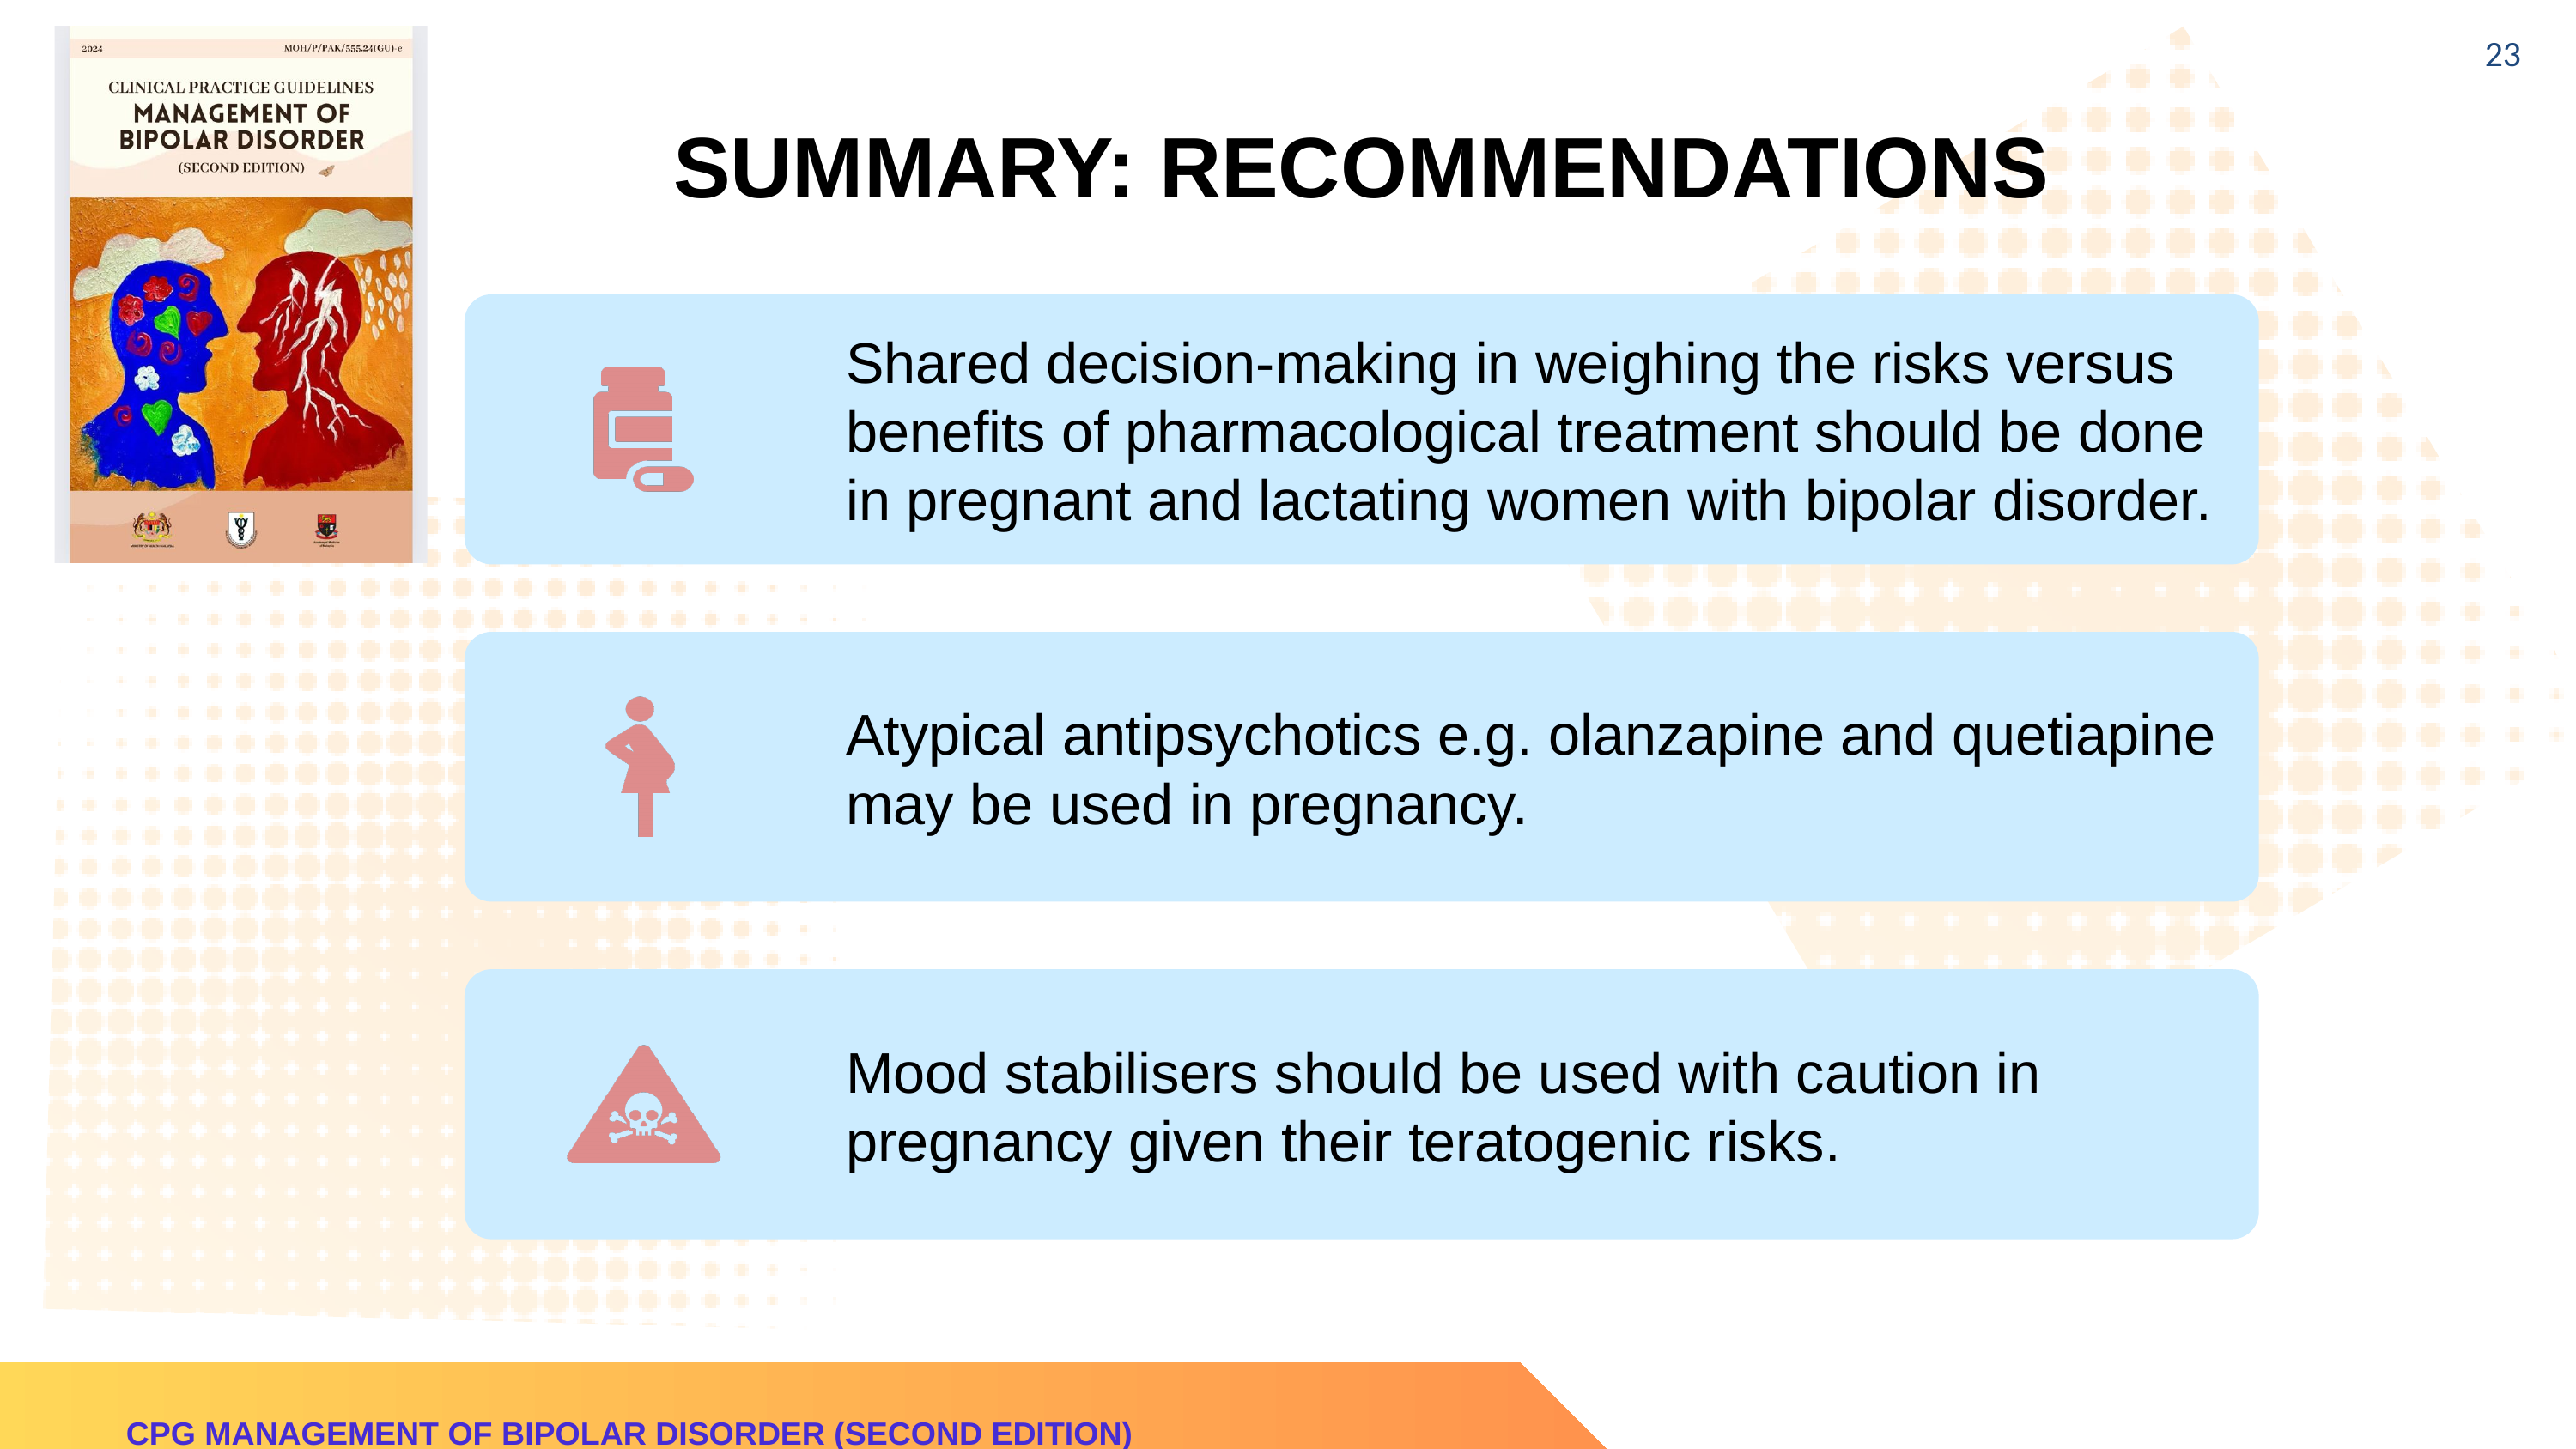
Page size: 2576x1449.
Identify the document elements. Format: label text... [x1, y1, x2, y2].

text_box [0, 1361, 1648, 1449]
slide_number 23 [2233, 26, 2535, 78]
text_box SUMMARY: RECOMMENDATIONS [619, 69, 2105, 227]
text_box [43, 496, 849, 1331]
text_box [54, 26, 428, 563]
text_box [464, 294, 2259, 1240]
text_box [1736, 26, 2576, 935]
